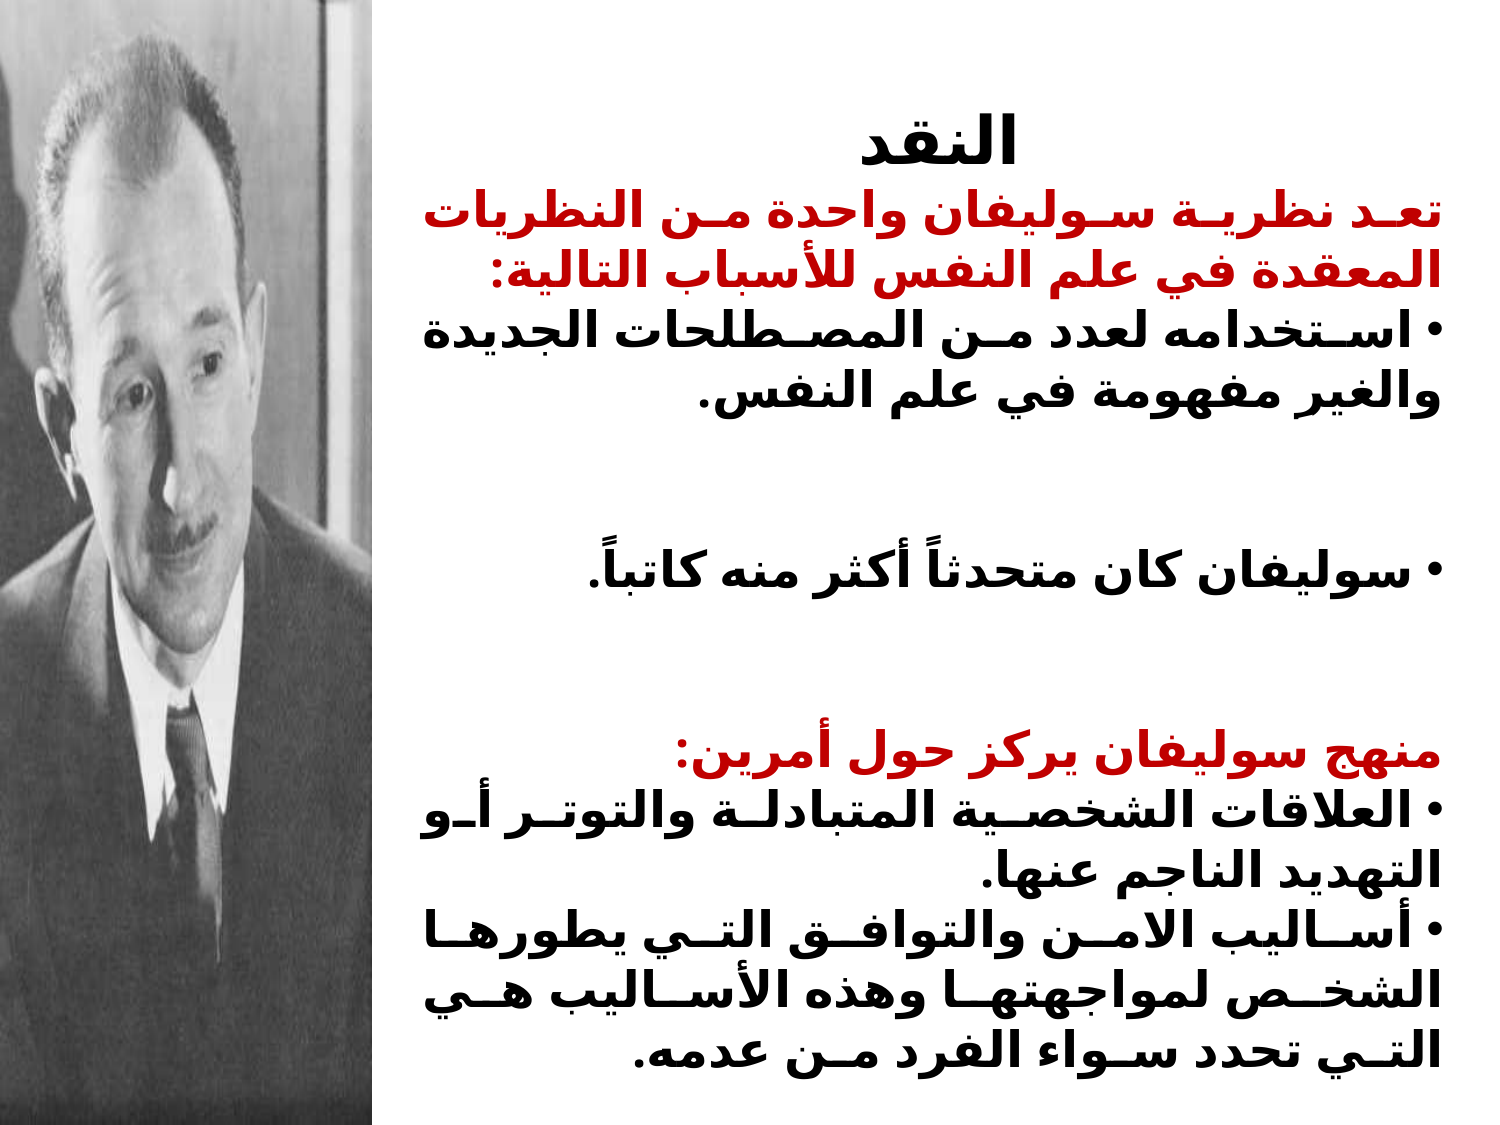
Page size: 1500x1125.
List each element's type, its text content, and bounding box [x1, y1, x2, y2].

picture [0, 0, 373, 1125]
text_box النقد تعد نظرية سوليفان واحدة من النظريات المعقدة في علم النفس للأسباب التالية: استخدامه لعدد من المصطلحات الجديدة والغير مفهومة في علم النفس. نظراً لدرتعمق في الميدان السيكوبيولوجي. سوليفان كان متحدثاً أكثر منه كاتباً. اللغة التي كان يكتب بها كانت معقده ومختصره جداً. منهج سوليفان يركز حول أمرين: العلاقات الشخصية المتبادلة والتوتر أو التهديد الناجم عنها. أساليب الامن والتوافق التي يطورها الشخص لمواجهتها وهذه الأساليب هي التي تحدد سواء الفرد من عدمه.ة كبرى للعوامل الثقافية والاجتماعية الوراثة تقدم الأساس البيولوجي والعلاقات الشخصية هي المسئولة عن تشكيل الشخصية [407, 90, 1459, 1125]
